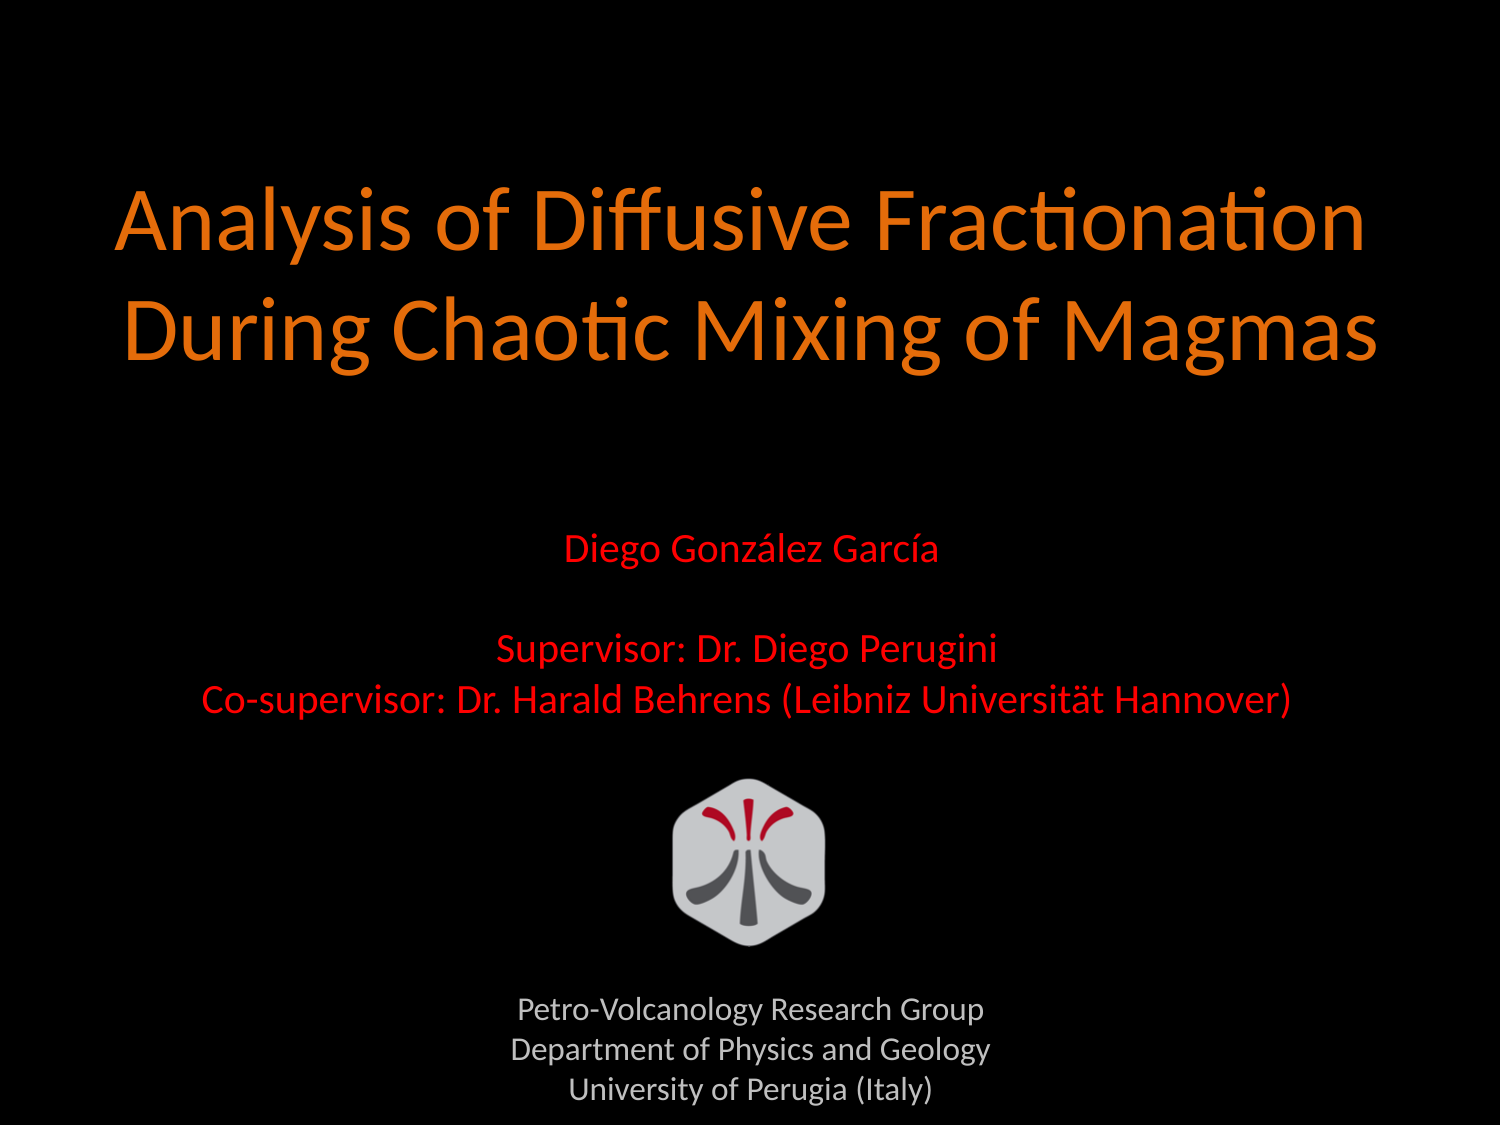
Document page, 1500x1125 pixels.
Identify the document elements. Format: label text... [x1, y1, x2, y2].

text_box Petro-Volcanology Research Group Department of Physics and Geology University of Perugia (Italy) [452, 980, 1050, 1115]
picture [667, 775, 831, 947]
text_box Analysis of Diffusive Fractionation During Chaotic Mixing of Magmas [33, 151, 1471, 387]
text_box Diego González García Supervisor: Dr. Diego Perugini Co-supervisor: Dr. Harald Behrens (Leibniz Universität Hannover) [33, 513, 1471, 729]
